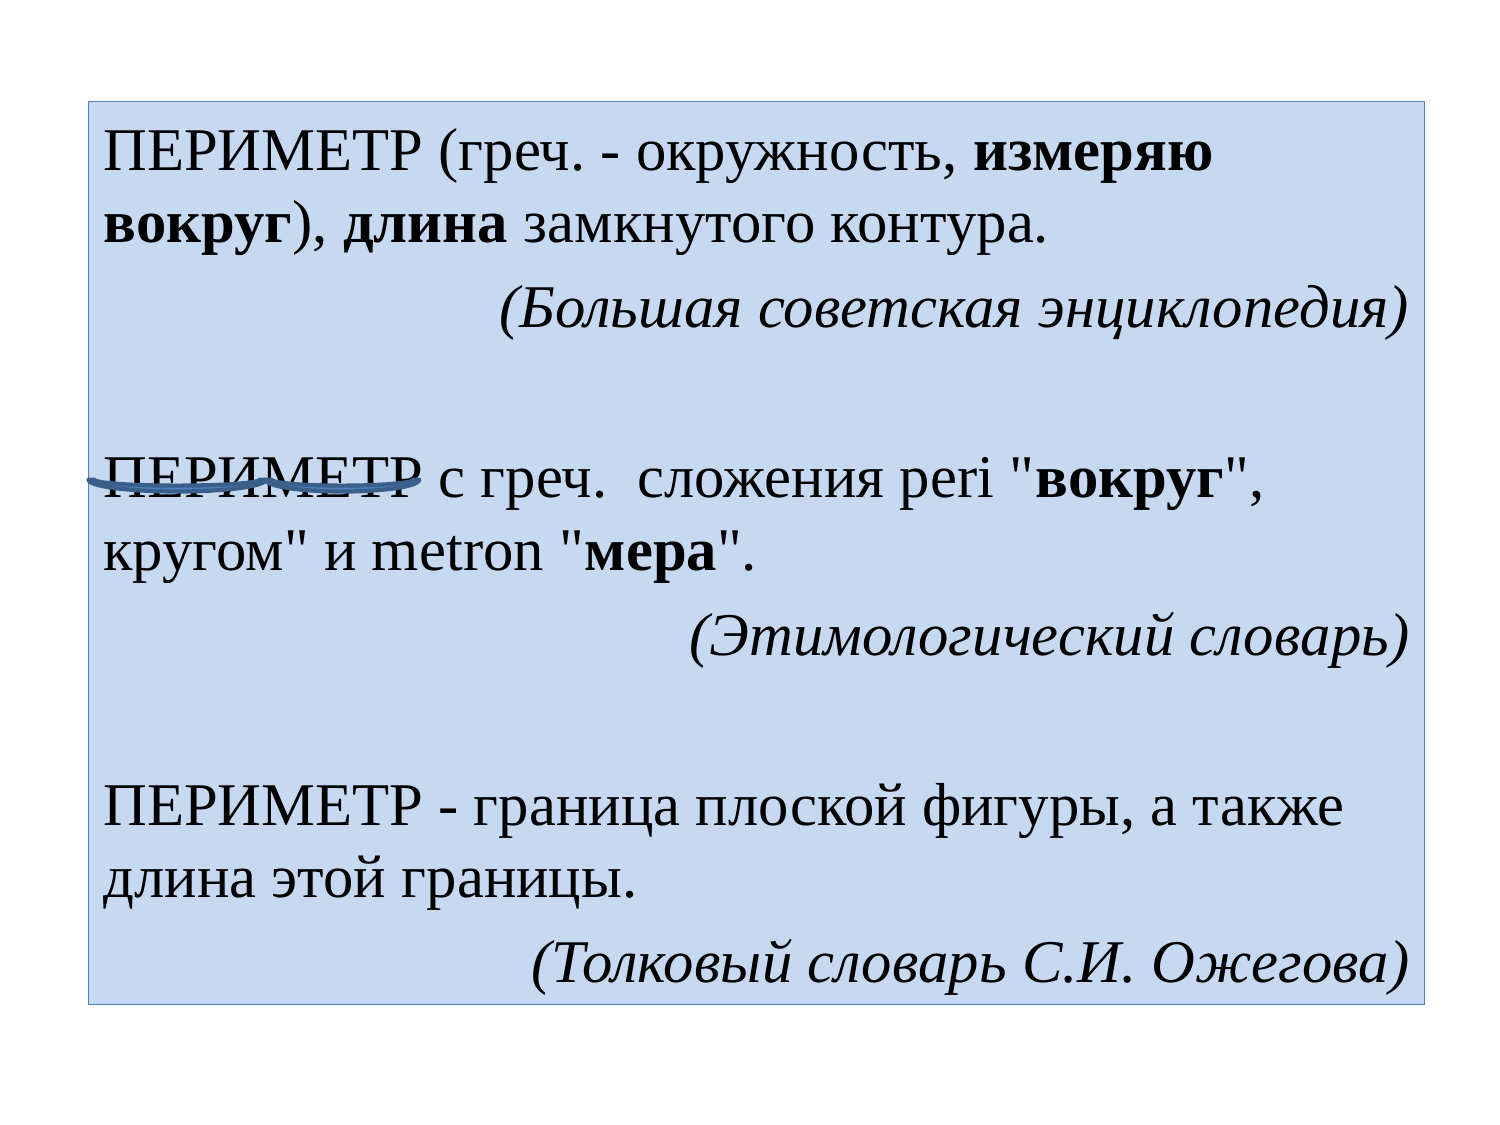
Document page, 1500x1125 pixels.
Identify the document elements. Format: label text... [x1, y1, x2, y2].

text_box [263, 477, 422, 494]
text_box [86, 477, 265, 494]
list ПЕРИМЕТР (греч. - окружность, измеряю вокруг), длина замкнутого контура. (Большая советская энциклопедия) ПЕРИМЕТР с греч. сложения peri "вокруг", кругом" и metron "мера". (Этимологический словарь) ПЕРИМЕТР - граница плоской фигуры, а также длина этой границы. (Толковый словарь С.И. Ожегова) [88, 101, 1425, 1005]
